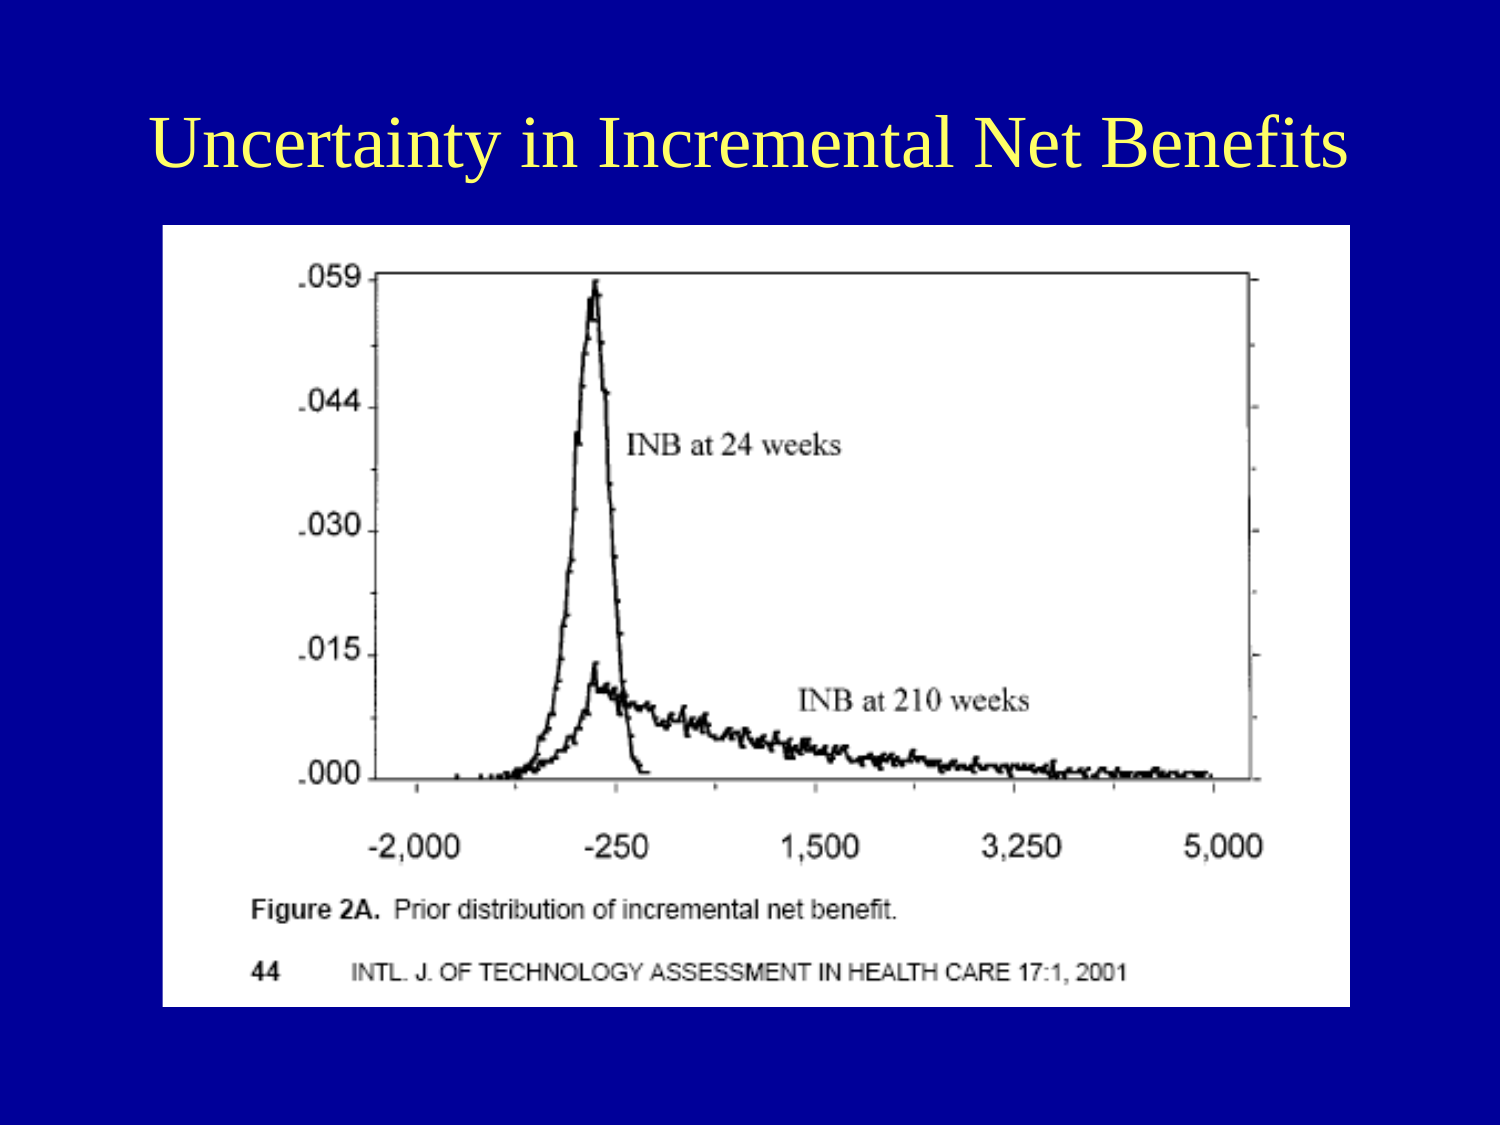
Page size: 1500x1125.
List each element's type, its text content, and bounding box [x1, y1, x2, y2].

title Uncertainty in Incremental Net Benefits [112, 99, 1388, 176]
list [162, 224, 1351, 1008]
